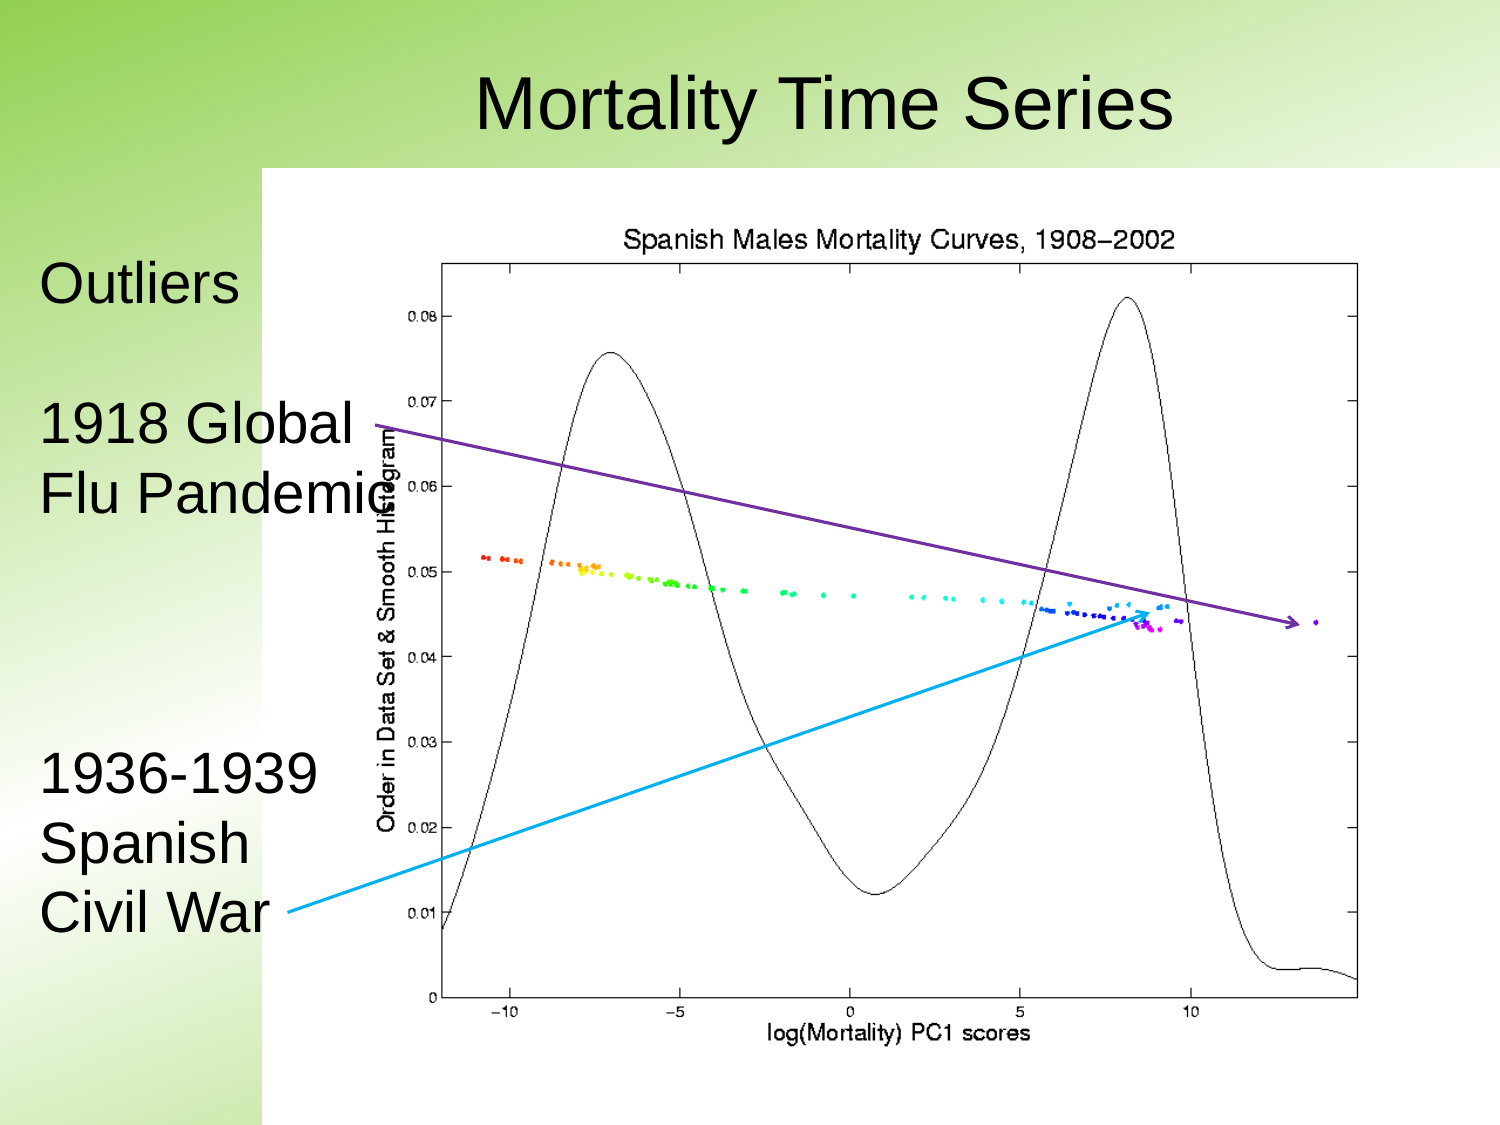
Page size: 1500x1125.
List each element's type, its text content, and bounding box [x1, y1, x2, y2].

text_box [287, 612, 1151, 913]
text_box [374, 424, 1301, 626]
title Mortality Time Series [187, 37, 1463, 163]
text_box Outliers 1918 Global Flu Pandemic 1936-1939 Spanish Civil War [24, 237, 256, 952]
picture [261, 168, 1500, 1125]
